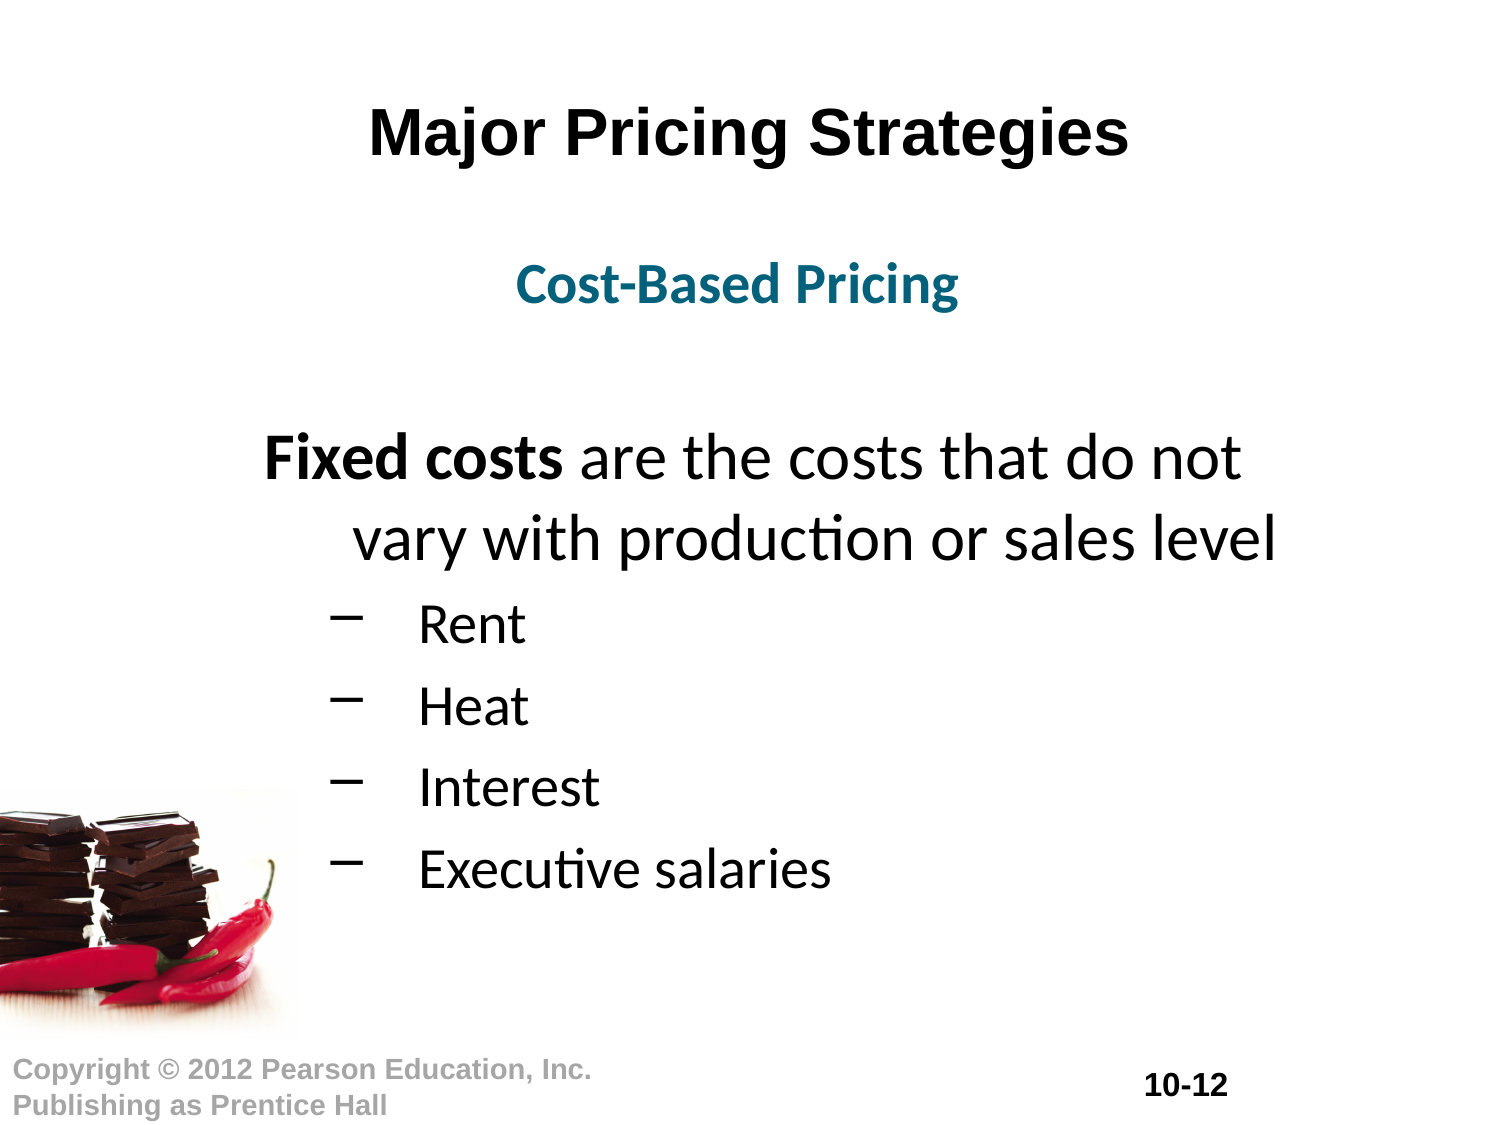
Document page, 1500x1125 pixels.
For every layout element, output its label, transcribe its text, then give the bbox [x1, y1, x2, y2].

list Cost-Based Pricing [149, 237, 1326, 301]
picture [0, 789, 300, 1039]
list Fixed costs are the costs that do not vary with production or sales level Rent Heat Interest Executive salaries [249, 312, 1301, 988]
title Major Pricing Strategies [112, 37, 1388, 226]
